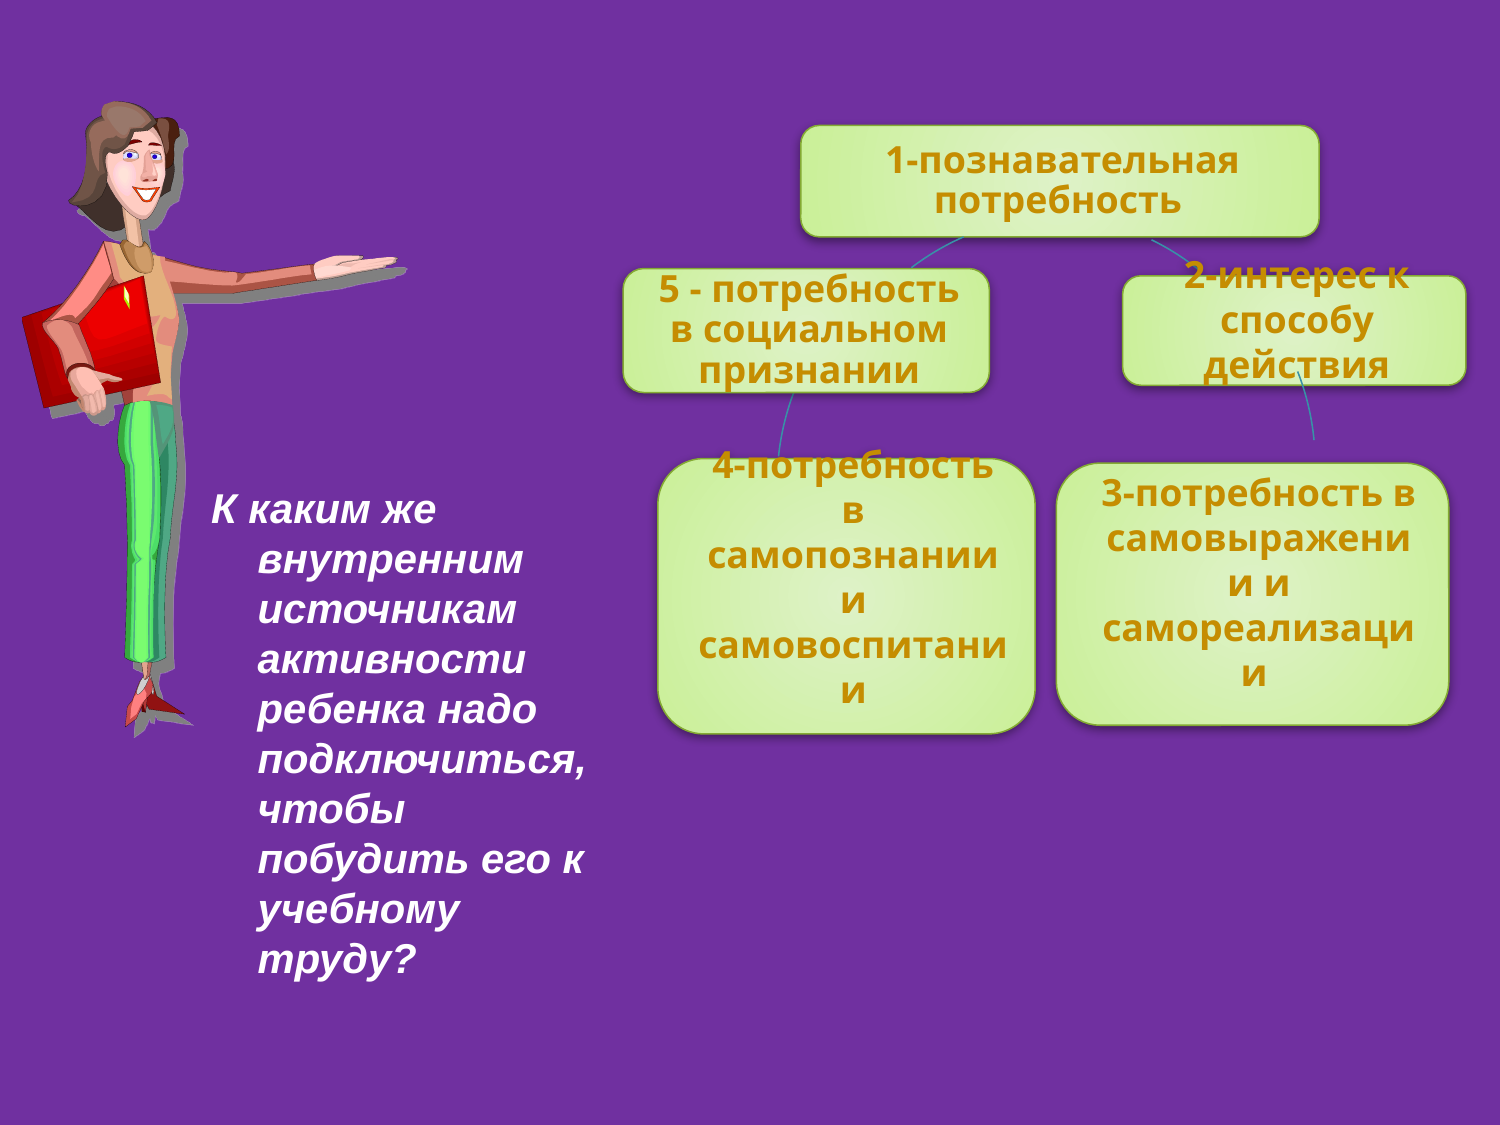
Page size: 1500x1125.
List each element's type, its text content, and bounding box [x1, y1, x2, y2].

text_box К каким же внутренним источникам активности ребенка надо подключиться, чтобы побудить его к учебному труду? [182, 474, 641, 989]
picture [21, 94, 407, 728]
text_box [639, 125, 1449, 728]
